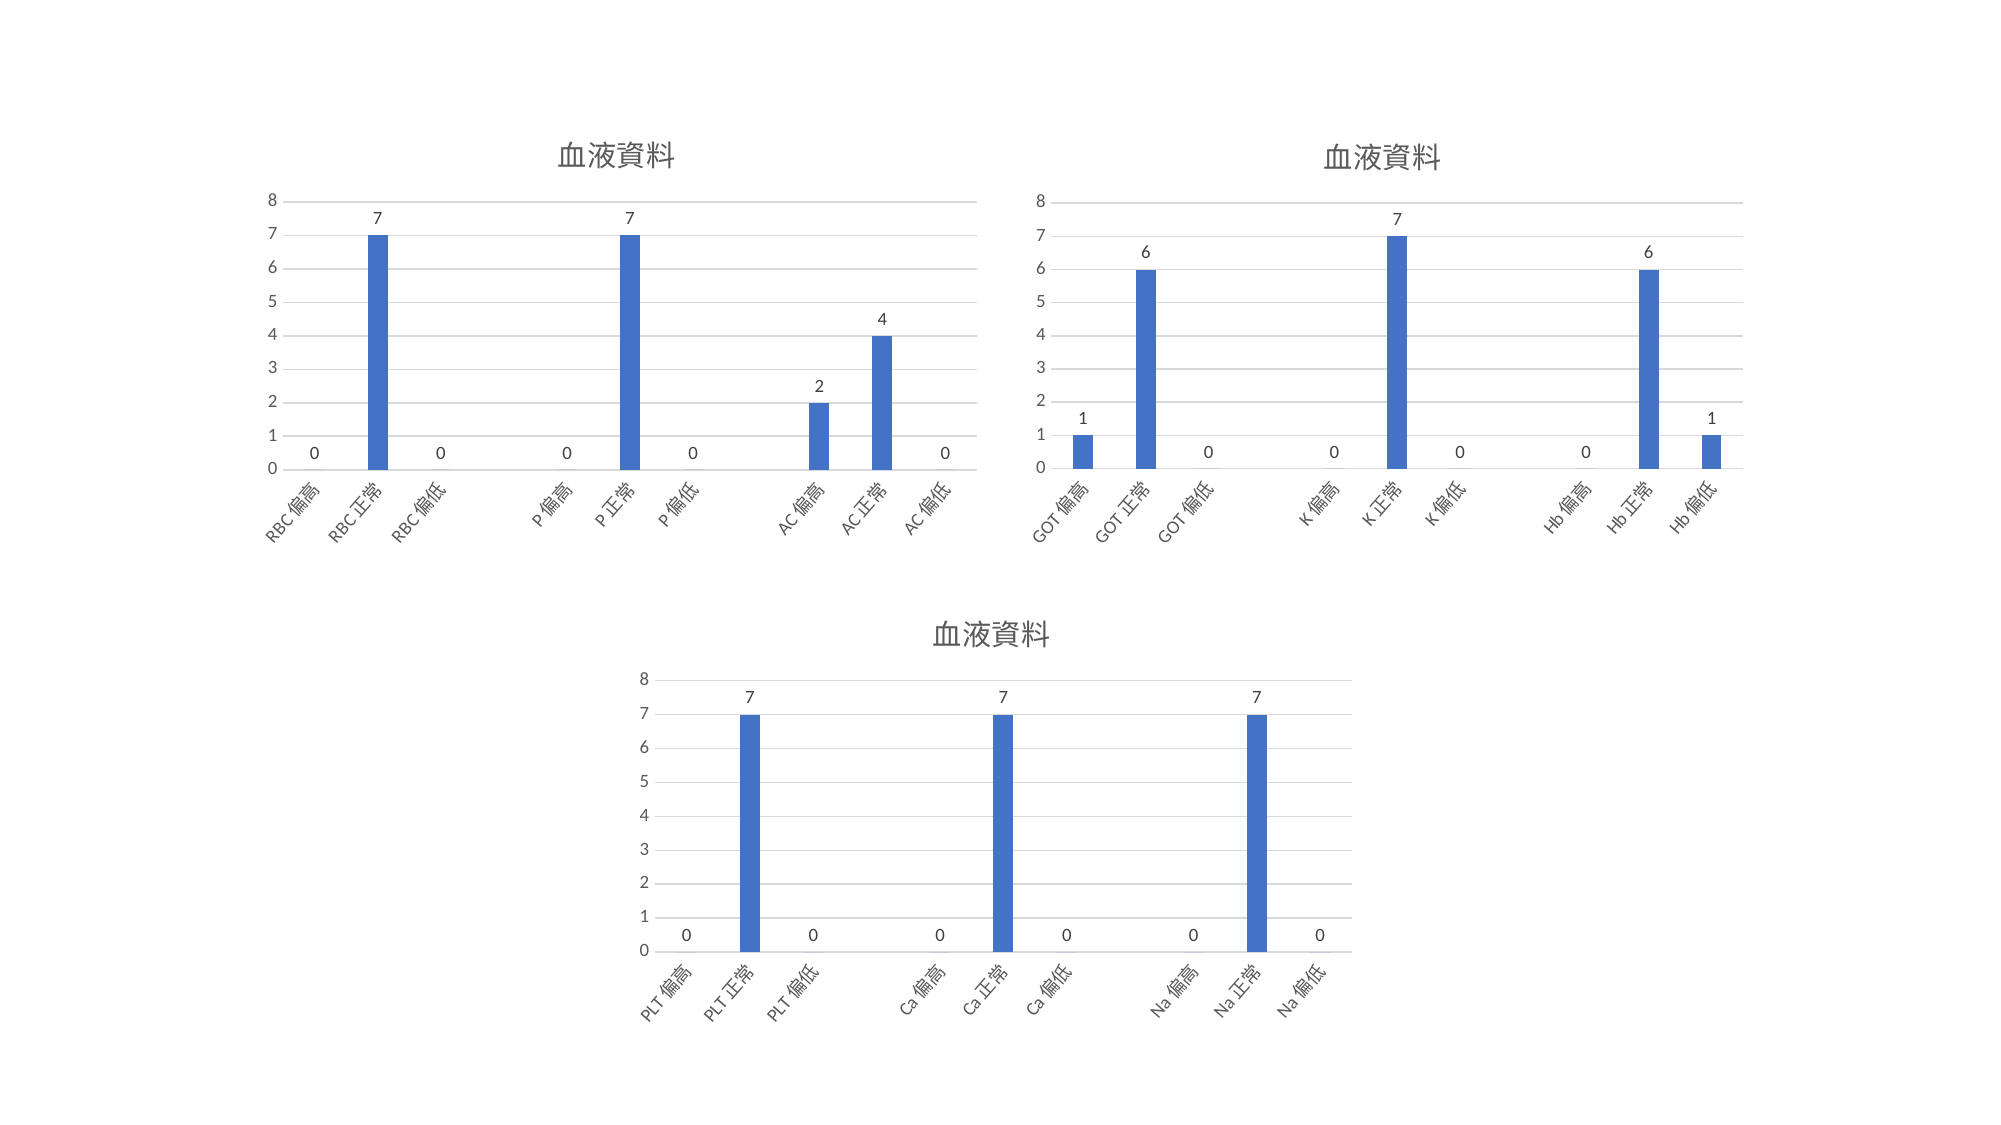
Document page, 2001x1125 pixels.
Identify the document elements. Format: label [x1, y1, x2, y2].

chart [1008, 108, 1759, 559]
chart [616, 585, 1367, 1036]
chart [241, 106, 992, 557]
